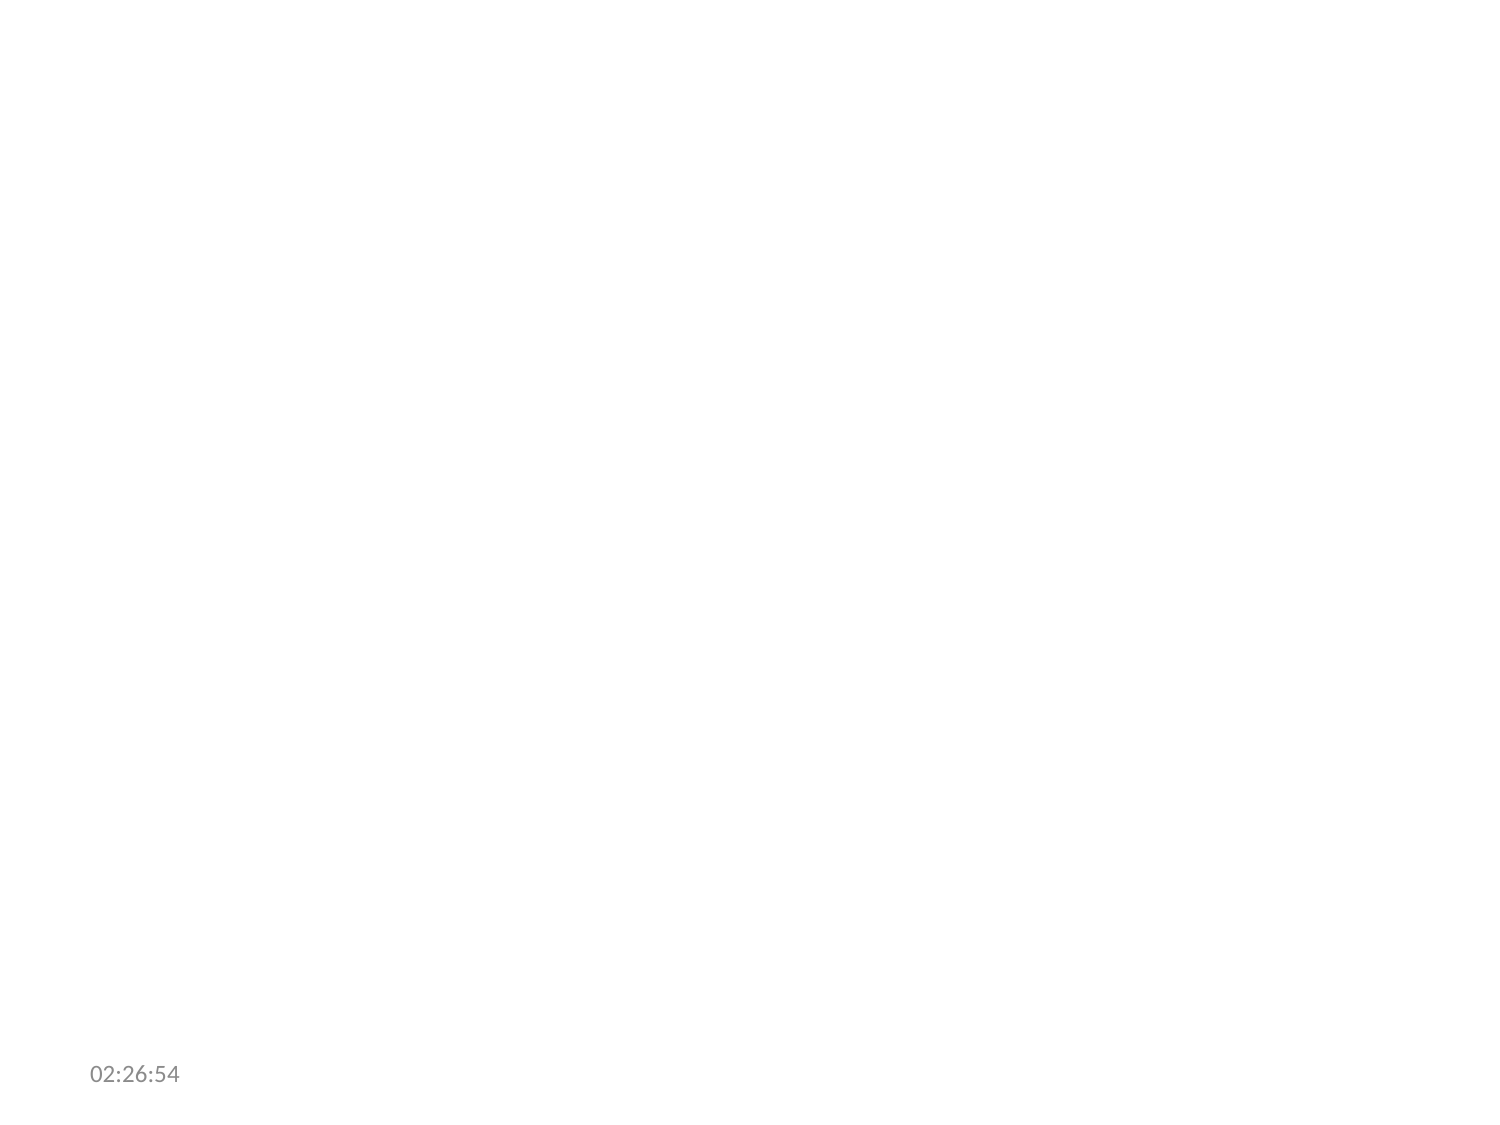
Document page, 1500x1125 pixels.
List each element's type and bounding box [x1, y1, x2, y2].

slide_number [75, 1042, 425, 1103]
